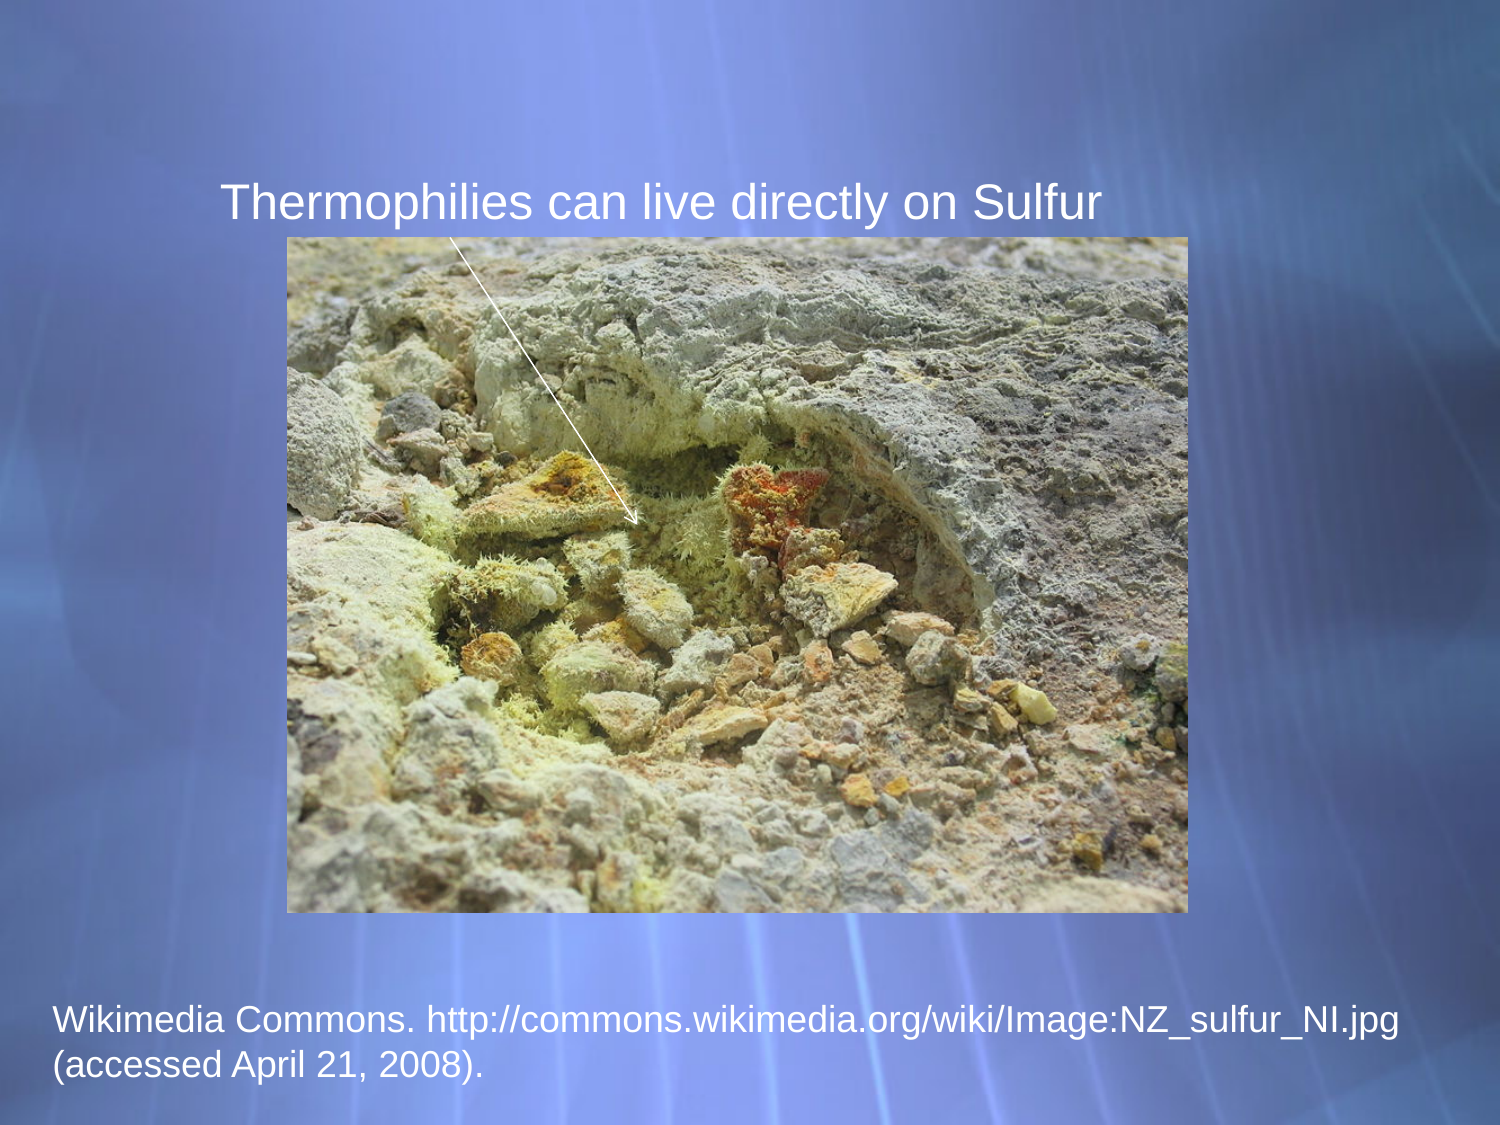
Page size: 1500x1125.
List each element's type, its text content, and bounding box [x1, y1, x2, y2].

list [287, 237, 1188, 913]
slide_number [112, 1093, 426, 1101]
text_box Thermophilies can live directly on Sulfur [205, 162, 1119, 238]
picture [0, 0, 1500, 1125]
footer [512, 1093, 988, 1101]
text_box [399, 287, 688, 476]
text_box Wikimedia Commons. http://commons.wikimedia.org/wiki/Image:NZ_sulfur_NI.jpg (accessed April 21, 2008). [37, 987, 1500, 1093]
